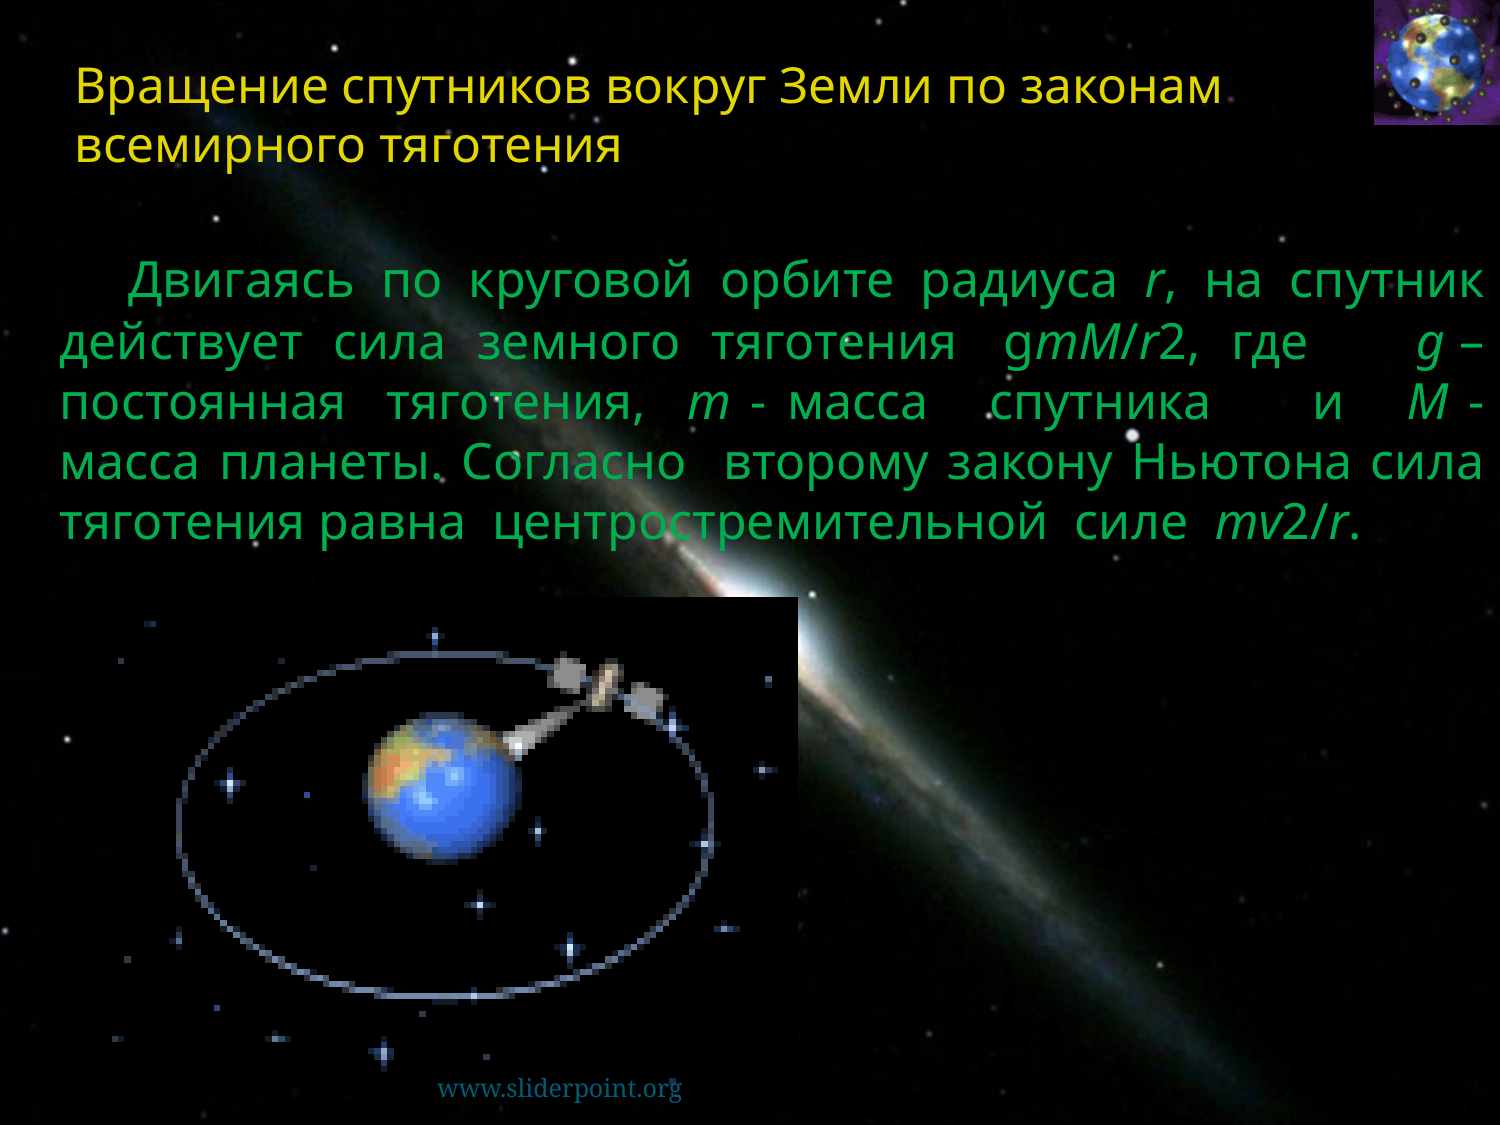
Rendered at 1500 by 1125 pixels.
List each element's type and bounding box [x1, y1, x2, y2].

list [1374, 0, 1500, 126]
picture [0, 0, 1500, 1125]
